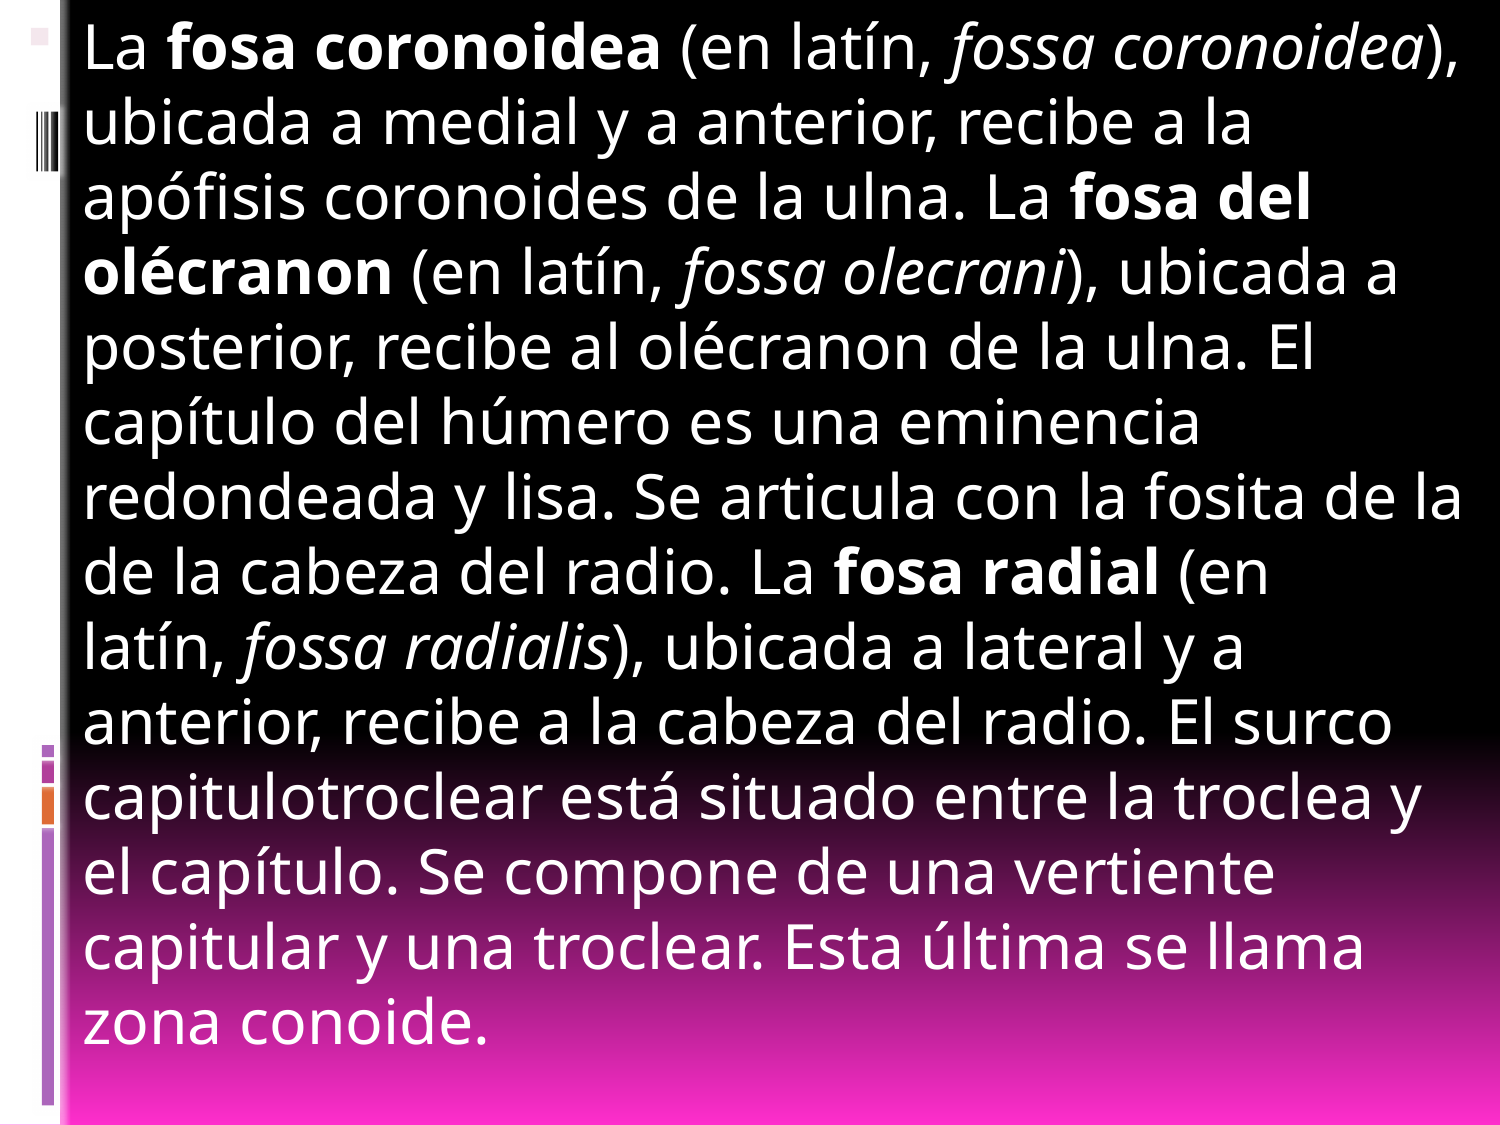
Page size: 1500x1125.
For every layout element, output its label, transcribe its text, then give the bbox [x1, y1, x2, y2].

list La fosa coronoidea (en latín, fossa coronoidea), ubicada a medial y a anterior, recibe a la apófisis coronoides de la ulna. La fosa del olécranon (en latín, fossa olecrani), ubicada a posterior, recibe al olécranon de la ulna. El capítulo del húmero es una eminencia redondeada y lisa. Se articula con la fosita de la de la cabeza del radio. La fosa radial (en latín, fossa radialis), ubicada a lateral y a anterior, recibe a la cabeza del radio. El surco capitulotroclear está situado entre la troclea y el capítulo. Se compone de una vertiente capitular y una troclear. Esta última se llama zona conoide. [0, 0, 1500, 1125]
